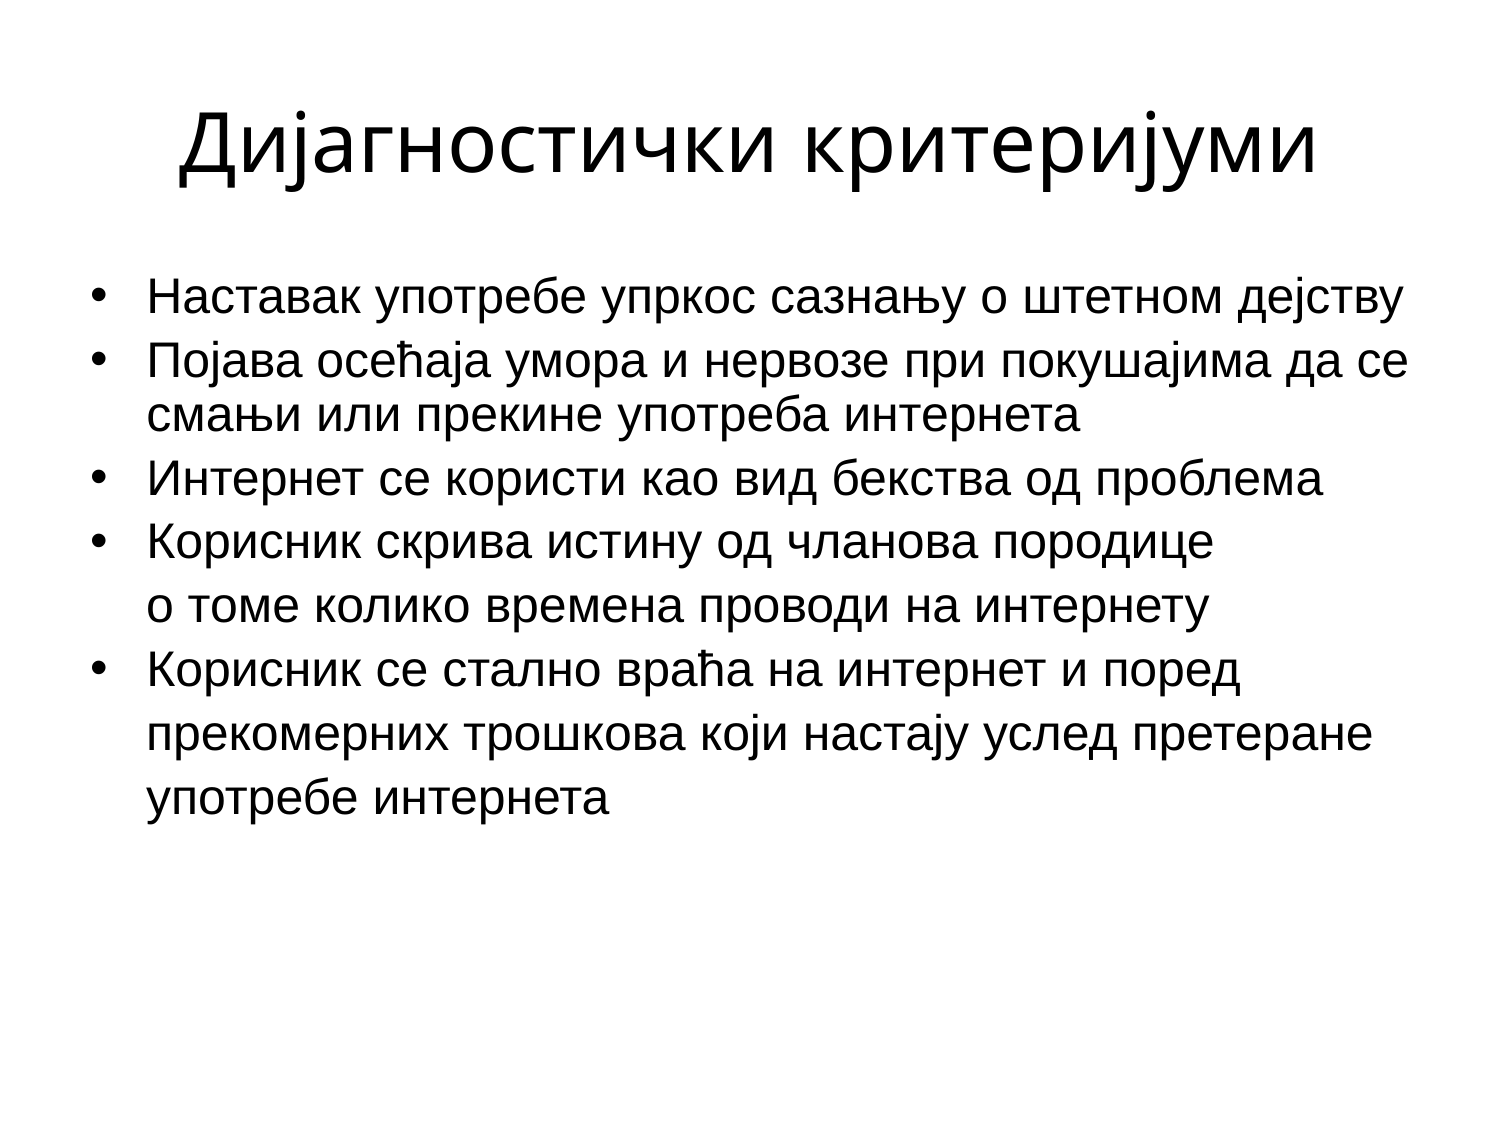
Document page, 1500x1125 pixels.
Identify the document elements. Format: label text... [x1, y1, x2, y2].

list Наставак употребе упркос сазнању о штетном дејству Појава осећаја умора и нервозе при покушајима да се смањи или прекине употреба интернета Интернет се користи као вид бекства од проблема Корисник скрива истину од чланова породице о томе колико времена проводи на интернету Корисник се стално враћа на интернет и поред прекомерних трошкова који настају услед претеране употребе интернета [74, 262, 1426, 1006]
title Дијагностички критеријуми [74, 44, 1426, 233]
